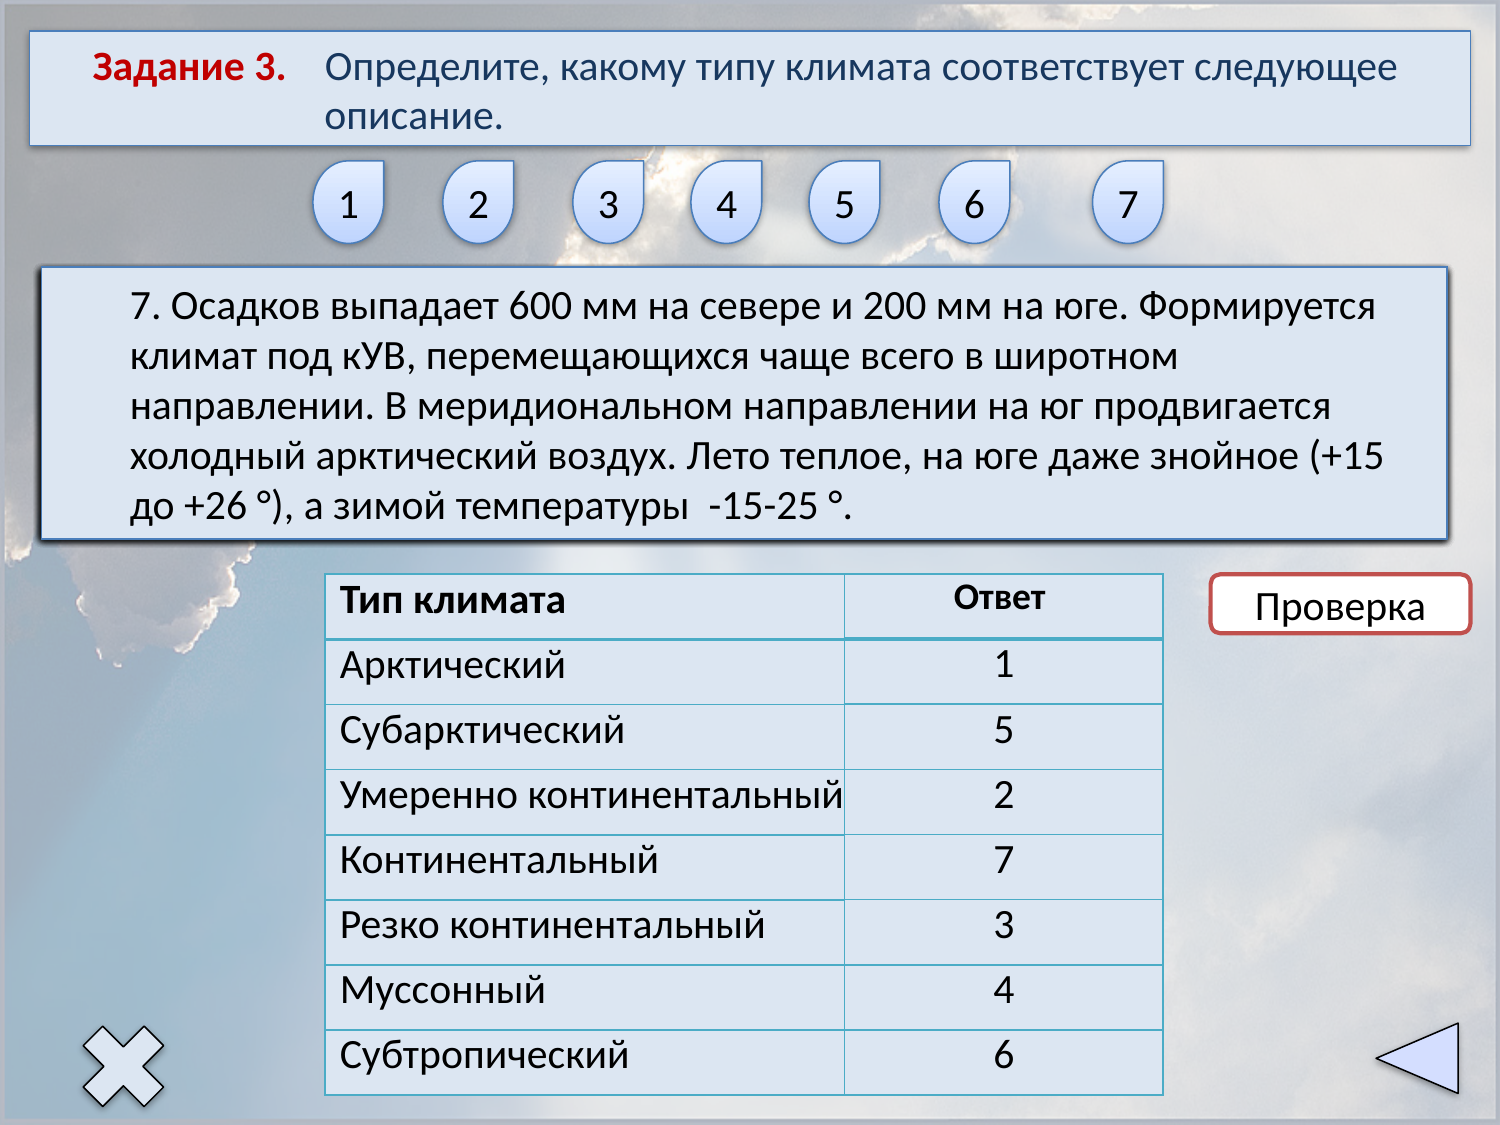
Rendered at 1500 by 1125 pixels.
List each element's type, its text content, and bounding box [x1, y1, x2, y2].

text_box 7 [1091, 160, 1165, 245]
table_header Тип климата [326, 575, 844, 638]
table_cell 1 [845, 641, 1162, 703]
table_cell Арктический [326, 641, 844, 704]
text_box 1 [312, 160, 385, 245]
text_box [82, 1025, 165, 1108]
text_box 5 [808, 160, 881, 245]
table_cell 7 [845, 835, 1162, 899]
table_cell Субарктический [326, 705, 844, 769]
text_box Задание 3. Определите, какому типу климата соответствует следующее описание. [29, 30, 1471, 146]
text_box [1375, 1022, 1459, 1095]
text_box 3 [572, 160, 645, 245]
table_cell Субтропический [326, 1031, 844, 1094]
text_box 4 [690, 160, 763, 245]
table_cell Резко континентальный [326, 901, 844, 964]
table_cell 2 [845, 770, 1162, 834]
table_cell Континентальный [326, 836, 844, 899]
table_cell Умеренно континентальный [326, 770, 844, 834]
text_box Проверка [1208, 572, 1473, 636]
table_cell 6 [845, 1031, 1162, 1094]
table_cell 5 [845, 705, 1162, 769]
text_box 2 [442, 160, 515, 245]
table_cell 4 [845, 966, 1162, 1029]
text_box 6 [938, 160, 1011, 245]
table_cell Муссонный [326, 966, 844, 1029]
table_header Ответ [845, 575, 1162, 637]
table_cell 3 [845, 900, 1162, 964]
text_box 7. Осадков выпадает 600 мм на севере и 200 мм на юге. Формируется климат под кУВ, перемещающихся чаще всего в широтном направлении. В меридиональном направлении на юг продвигается холодный арктический воздух. Лето теплое, на юге даже знойное (+15 до +26 °), а зимой температуры -15-25 °. [41, 266, 1448, 540]
